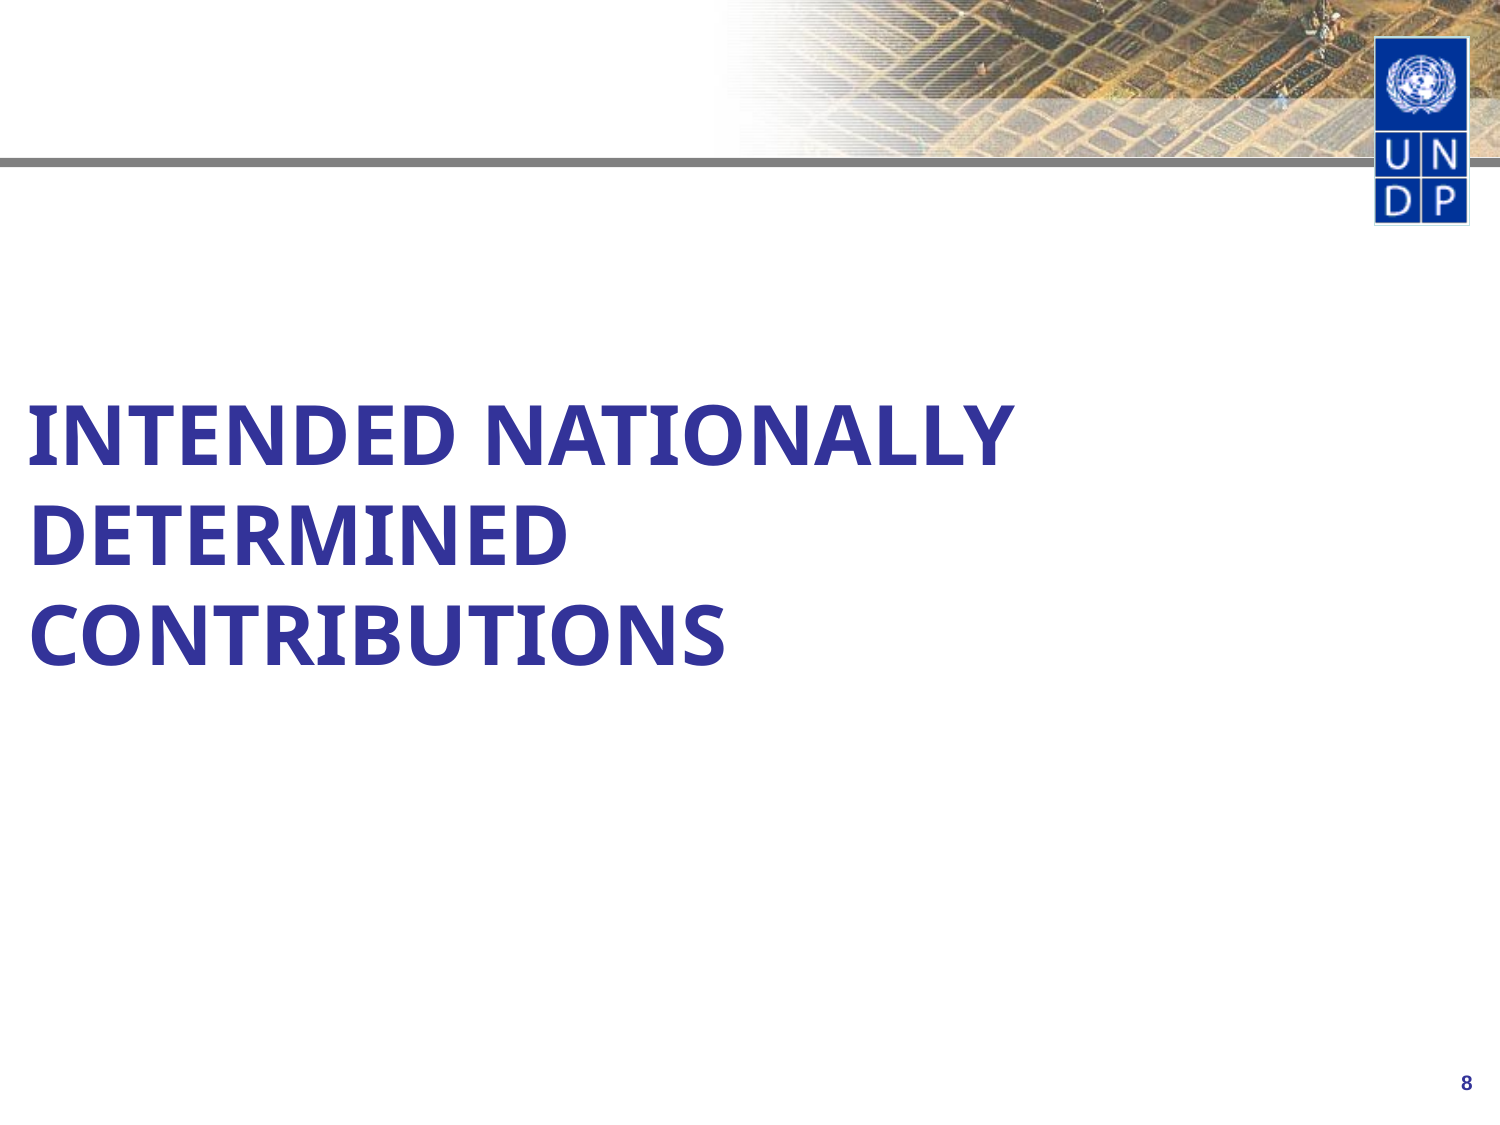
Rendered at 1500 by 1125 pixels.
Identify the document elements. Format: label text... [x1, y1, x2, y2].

title Intended Nationally Determined Contributions [12, 375, 1288, 599]
slide_number 8 [1137, 1062, 1488, 1103]
picture [703, 0, 1500, 157]
picture [1375, 38, 1469, 225]
